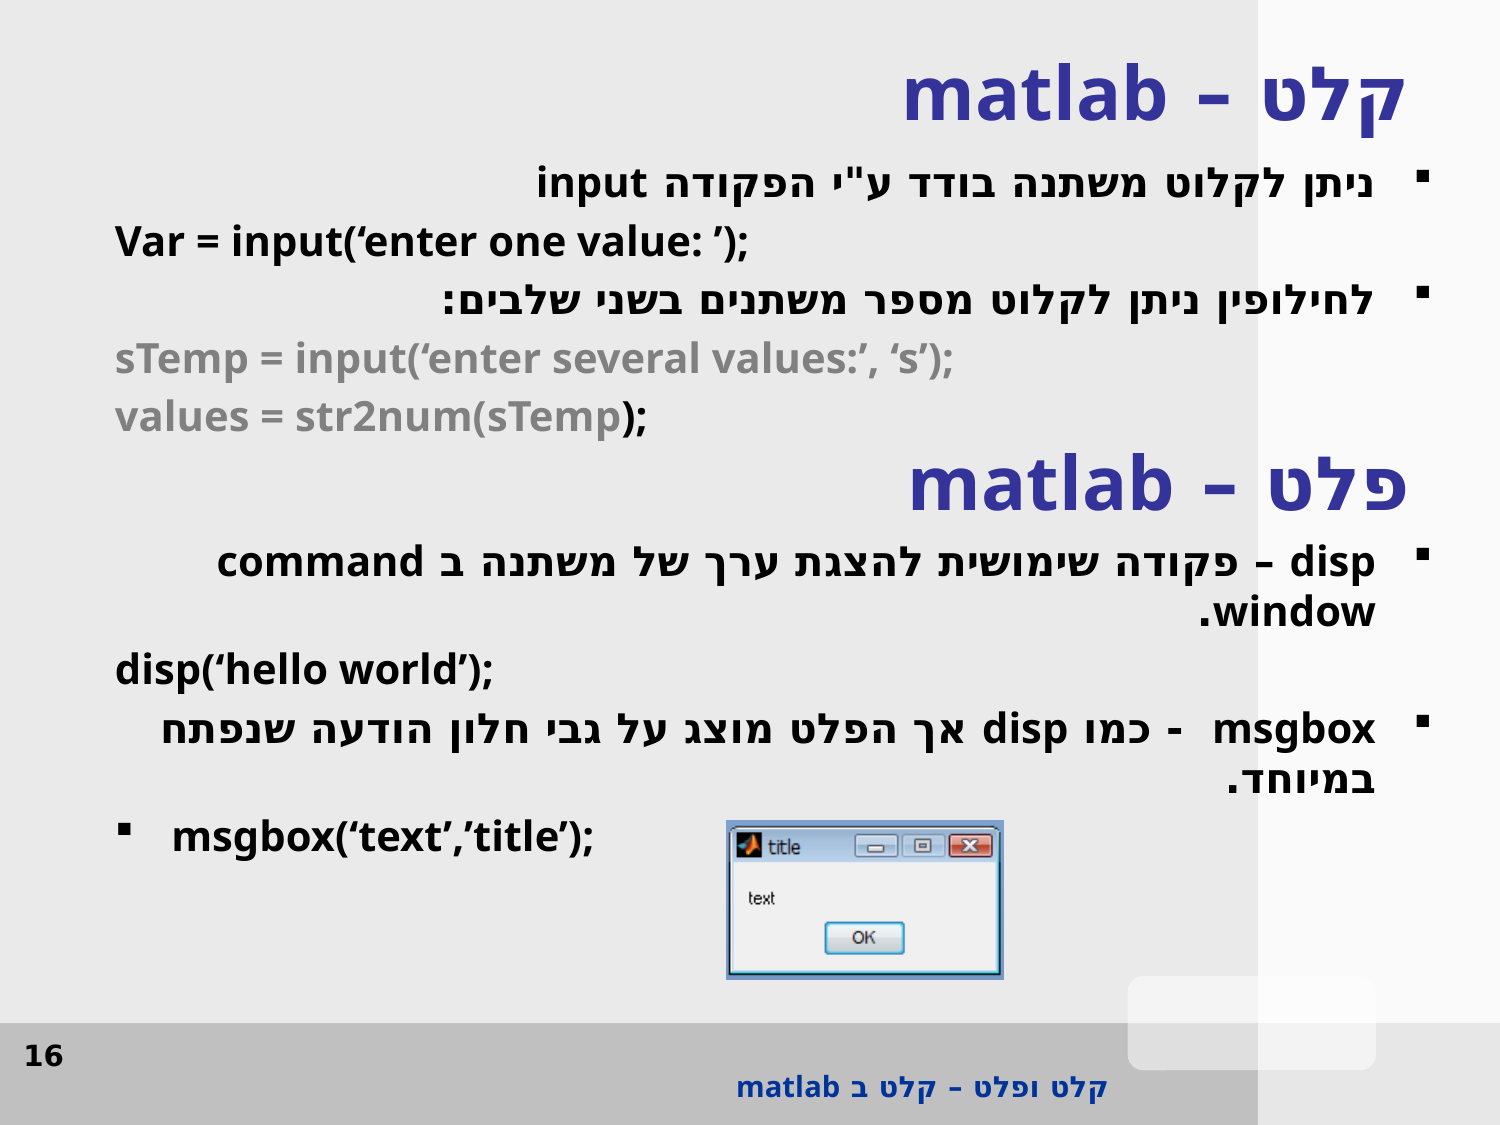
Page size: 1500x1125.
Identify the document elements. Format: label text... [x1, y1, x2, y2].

text_box קלט ופלט – קלט ב matlab [721, 1060, 1124, 1111]
text_box ניתן לקלוט משתנה בודד ע"י הפקודה input Var = input(‘enter one value: ’); לחילופין ניתן לקלוט מספר משתנים בשני שלבים: sTemp = input(‘enter several values:’, ‘s’); values = str2num(sTemp); [100, 148, 1448, 527]
picture [726, 820, 1004, 980]
text_box קלט – matlab [149, 20, 1425, 148]
text_box disp – פקודה שימושית להצגת ערך של משתנה ב command window. disp(‘hello world’); msgbox - כמו disp אך הפלט מוצג על גבי חלון הודעה שנפתח במיוחד. msgbox(‘text’,’title’); [100, 527, 1448, 868]
slide_number 16 [8, 1029, 359, 1108]
text_box פלט – matlab [149, 410, 1425, 527]
